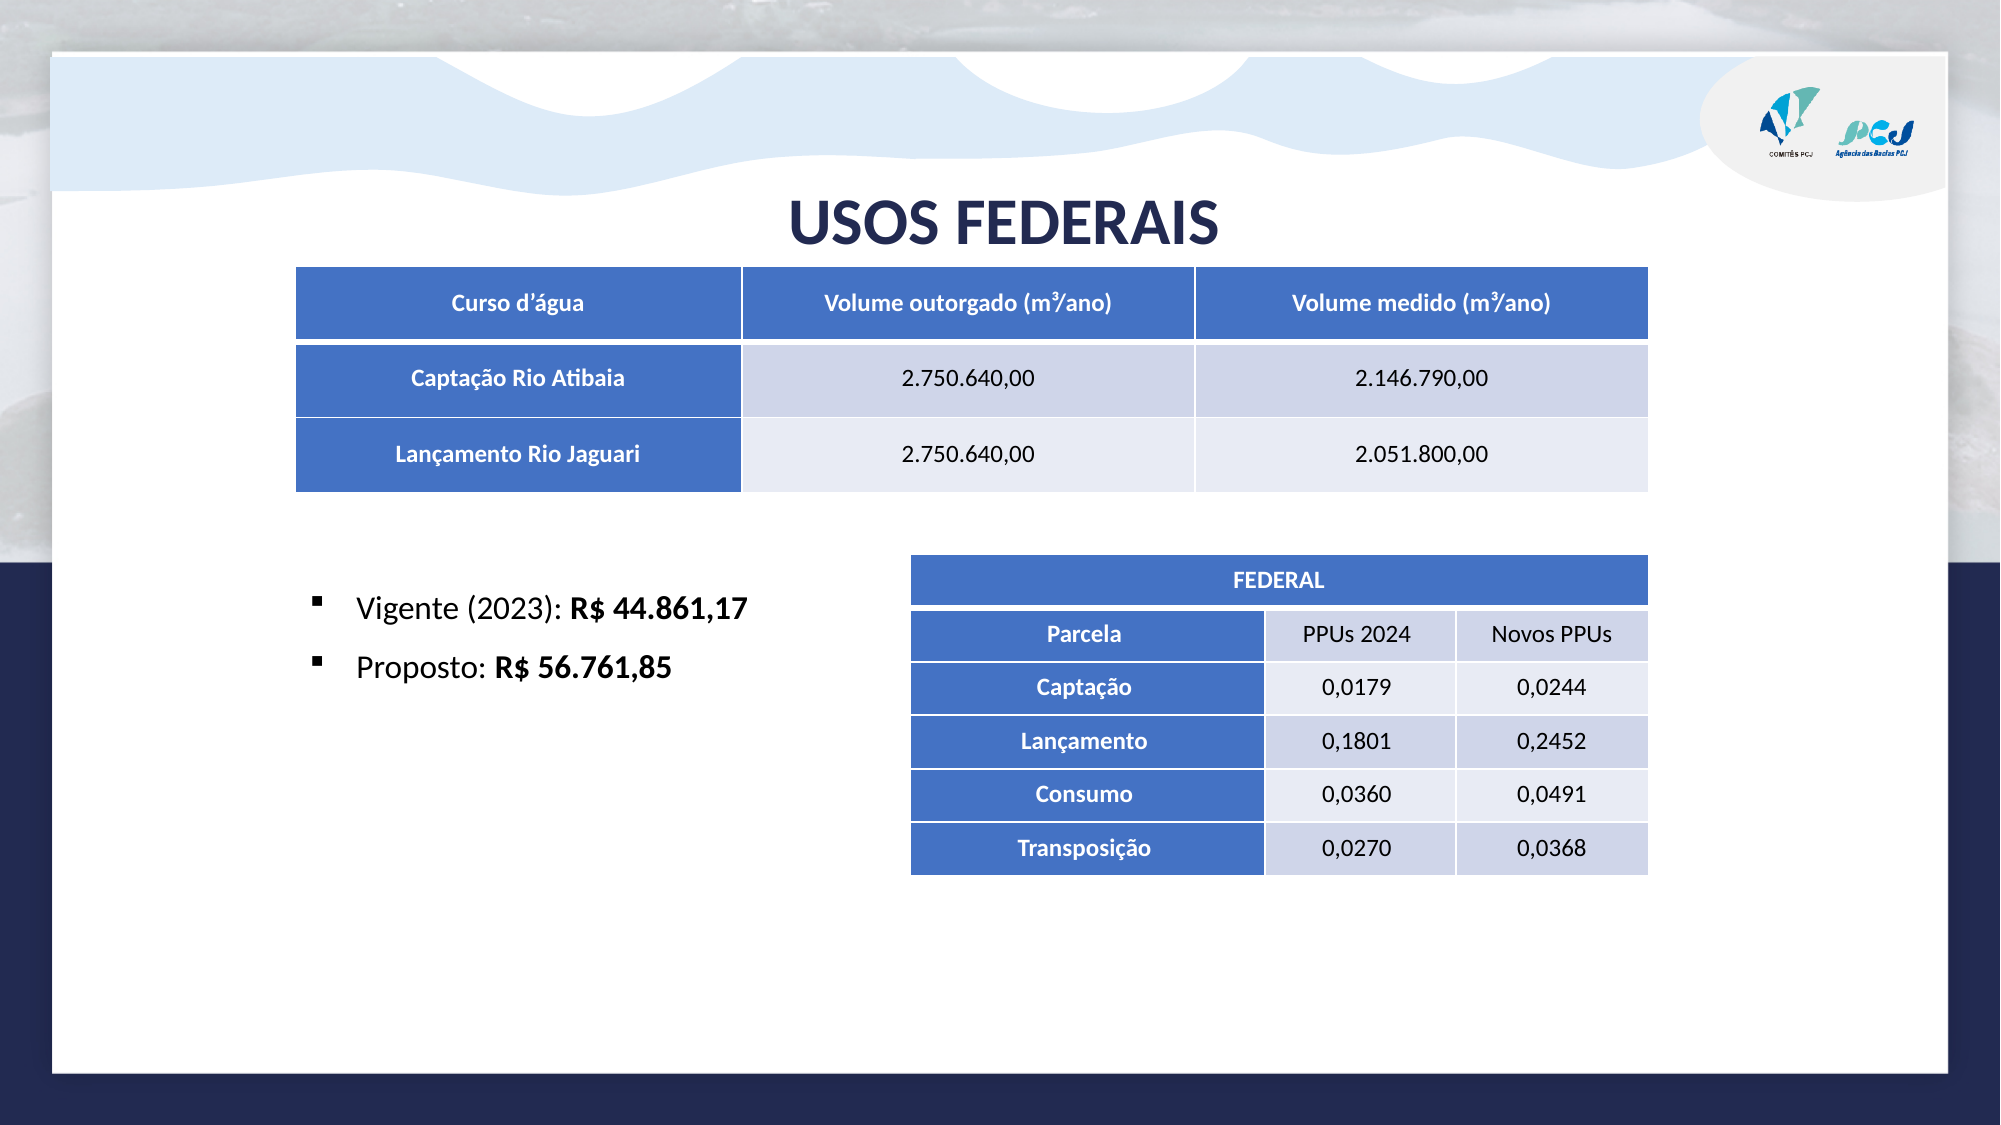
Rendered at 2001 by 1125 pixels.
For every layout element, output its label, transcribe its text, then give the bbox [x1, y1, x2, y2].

table_header FEDERAL [911, 555, 1648, 605]
table_cell 2.051.800,00 [1196, 418, 1648, 492]
table_cell Parcela [911, 611, 1264, 661]
table_cell Novos PPUs [1457, 611, 1648, 661]
table_cell 2.750.640,00 [743, 418, 1194, 492]
table_header Volume medido (m³/ano) [1196, 267, 1648, 339]
table_cell Consumo [911, 770, 1264, 821]
table_header Volume outorgado (m³/ano) [743, 267, 1194, 339]
text_box Vigente (2023): R$ 44.861,17 Proposto: R$ 56.761,85 [294, 519, 878, 790]
table_cell Captação Rio Atibaia [296, 345, 741, 417]
table_cell Lançamento Rio Jaguari [296, 418, 741, 492]
table_cell Captação [911, 663, 1264, 714]
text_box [49, 56, 1946, 202]
table_cell 0,0360 [1266, 770, 1455, 821]
table_cell PPUs 2024 [1266, 611, 1455, 661]
table_cell 0,0244 [1457, 663, 1648, 714]
table_cell Transposição [911, 823, 1264, 875]
table_header Curso d’água [296, 267, 741, 339]
table_cell 2.750.640,00 [743, 345, 1194, 417]
table_cell 0,2452 [1457, 716, 1648, 768]
table_cell 0,0179 [1266, 663, 1455, 714]
table_cell Lançamento [911, 716, 1264, 768]
table_cell 0,0270 [1266, 823, 1455, 875]
table_cell 0,0368 [1457, 823, 1648, 875]
table_cell 0,1801 [1266, 716, 1455, 768]
table_cell 2.146.790,00 [1196, 345, 1648, 417]
text_box USOS FEDERAIS [96, 202, 1914, 258]
picture [0, 0, 2000, 1125]
table_cell 0,0491 [1457, 770, 1648, 821]
